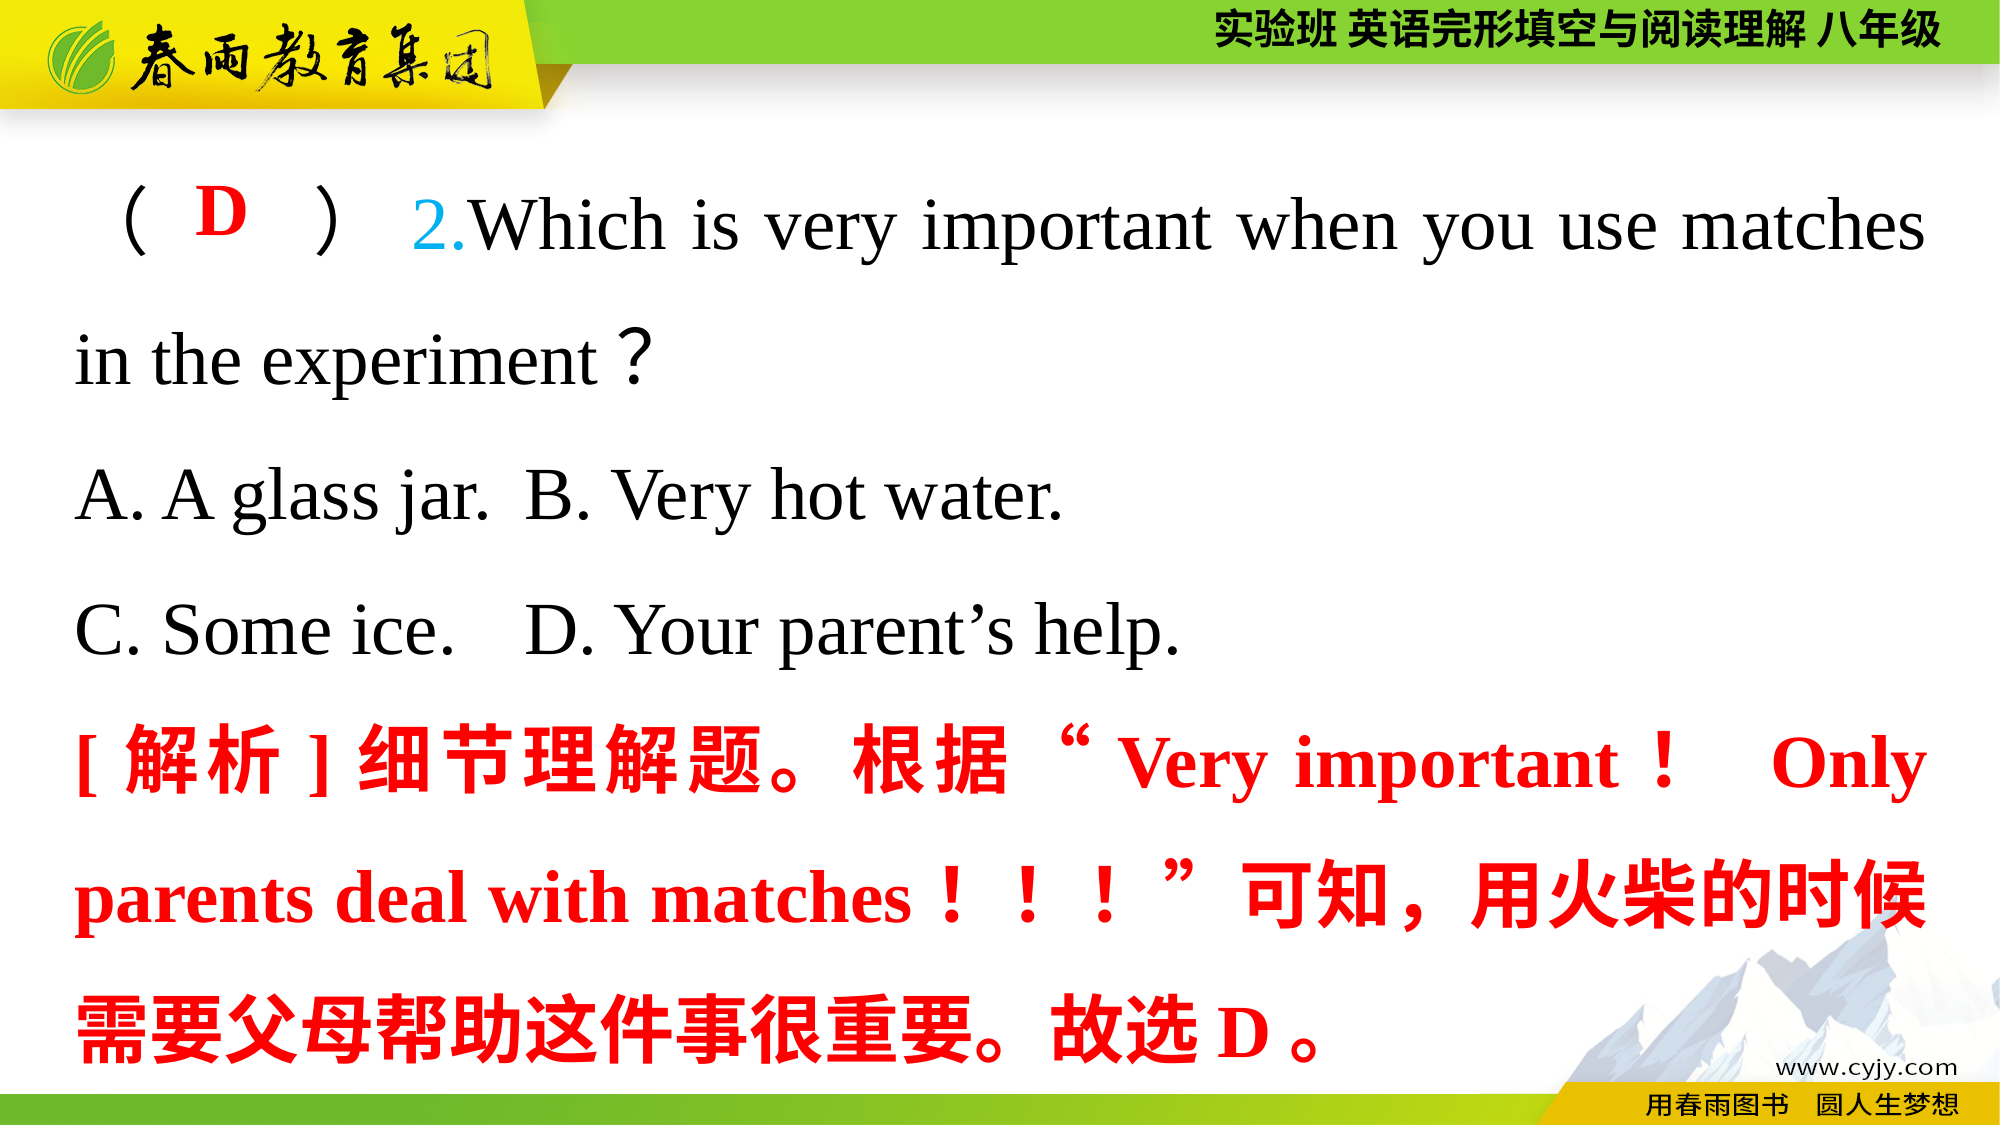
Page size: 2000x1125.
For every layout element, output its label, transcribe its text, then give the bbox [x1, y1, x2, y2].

list （ ）2.Which is very important when you use matches in the experiment？ A. A glass jar. B. Very hot water. C. Some ice. D. Your parent’s help. [59, 122, 1944, 659]
picture [0, 0, 2000, 1125]
text_box D [181, 153, 266, 258]
text_box [解析]细节理解题。根据“Very important！ Only parents deal with matches！！！”可知，用火柴的时候需要父母帮助这件事很重要。故选D。 [59, 659, 1944, 1080]
